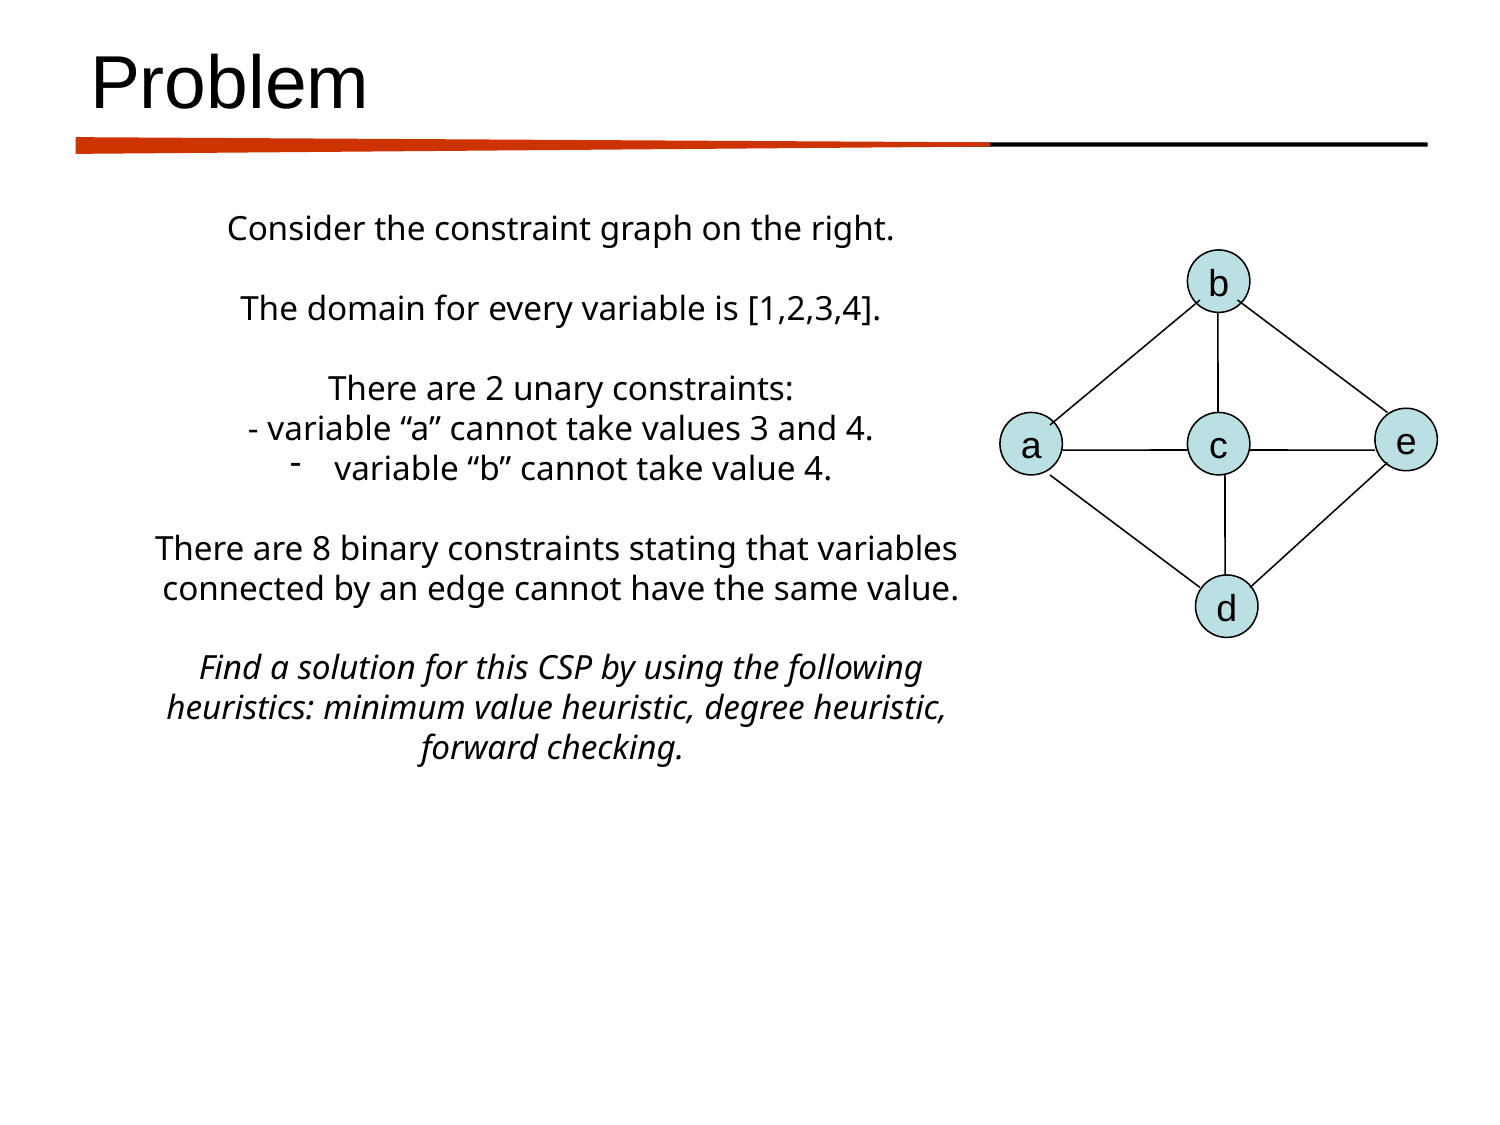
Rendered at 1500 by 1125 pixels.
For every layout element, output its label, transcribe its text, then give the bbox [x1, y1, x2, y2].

text_box e [1374, 408, 1438, 471]
text_box b [1187, 249, 1250, 313]
title Problem [74, 24, 1426, 133]
text_box Consider the constraint graph on the right. The domain for every variable is [1,2,3,4]. There are 2 unary constraints: - variable “a” cannot take values 3 and 4. variable “b” cannot take value 4. There are 8 binary constraints stating that variables connected by an edge cannot have the same value. Find a solution for this CSP by using the following heuristics: minimum value heuristic, degree heuristic, forward checking. [140, 199, 984, 819]
text_box c [1187, 412, 1250, 475]
text_box a [999, 412, 1063, 475]
text_box d [1195, 574, 1258, 638]
